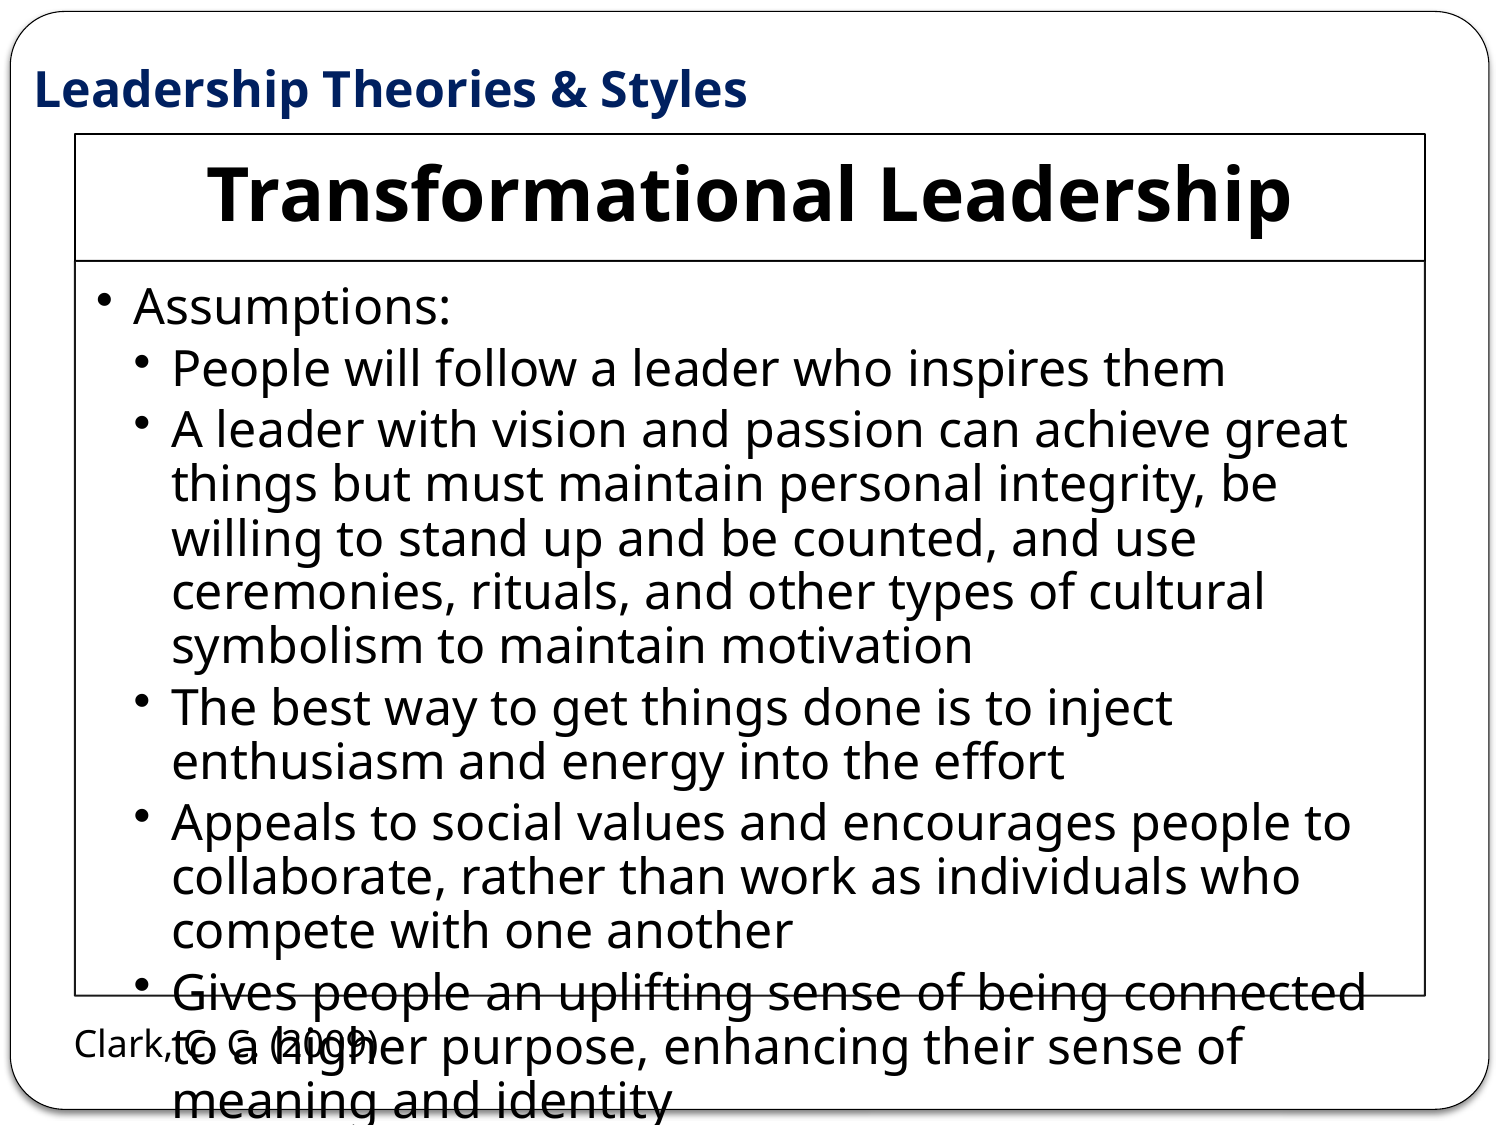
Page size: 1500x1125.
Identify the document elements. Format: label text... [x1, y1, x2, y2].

text_box Leadership Theories & Styles [19, 49, 764, 125]
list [74, 124, 1426, 1006]
text_box Clark, C. C. (2009) [58, 1012, 394, 1073]
